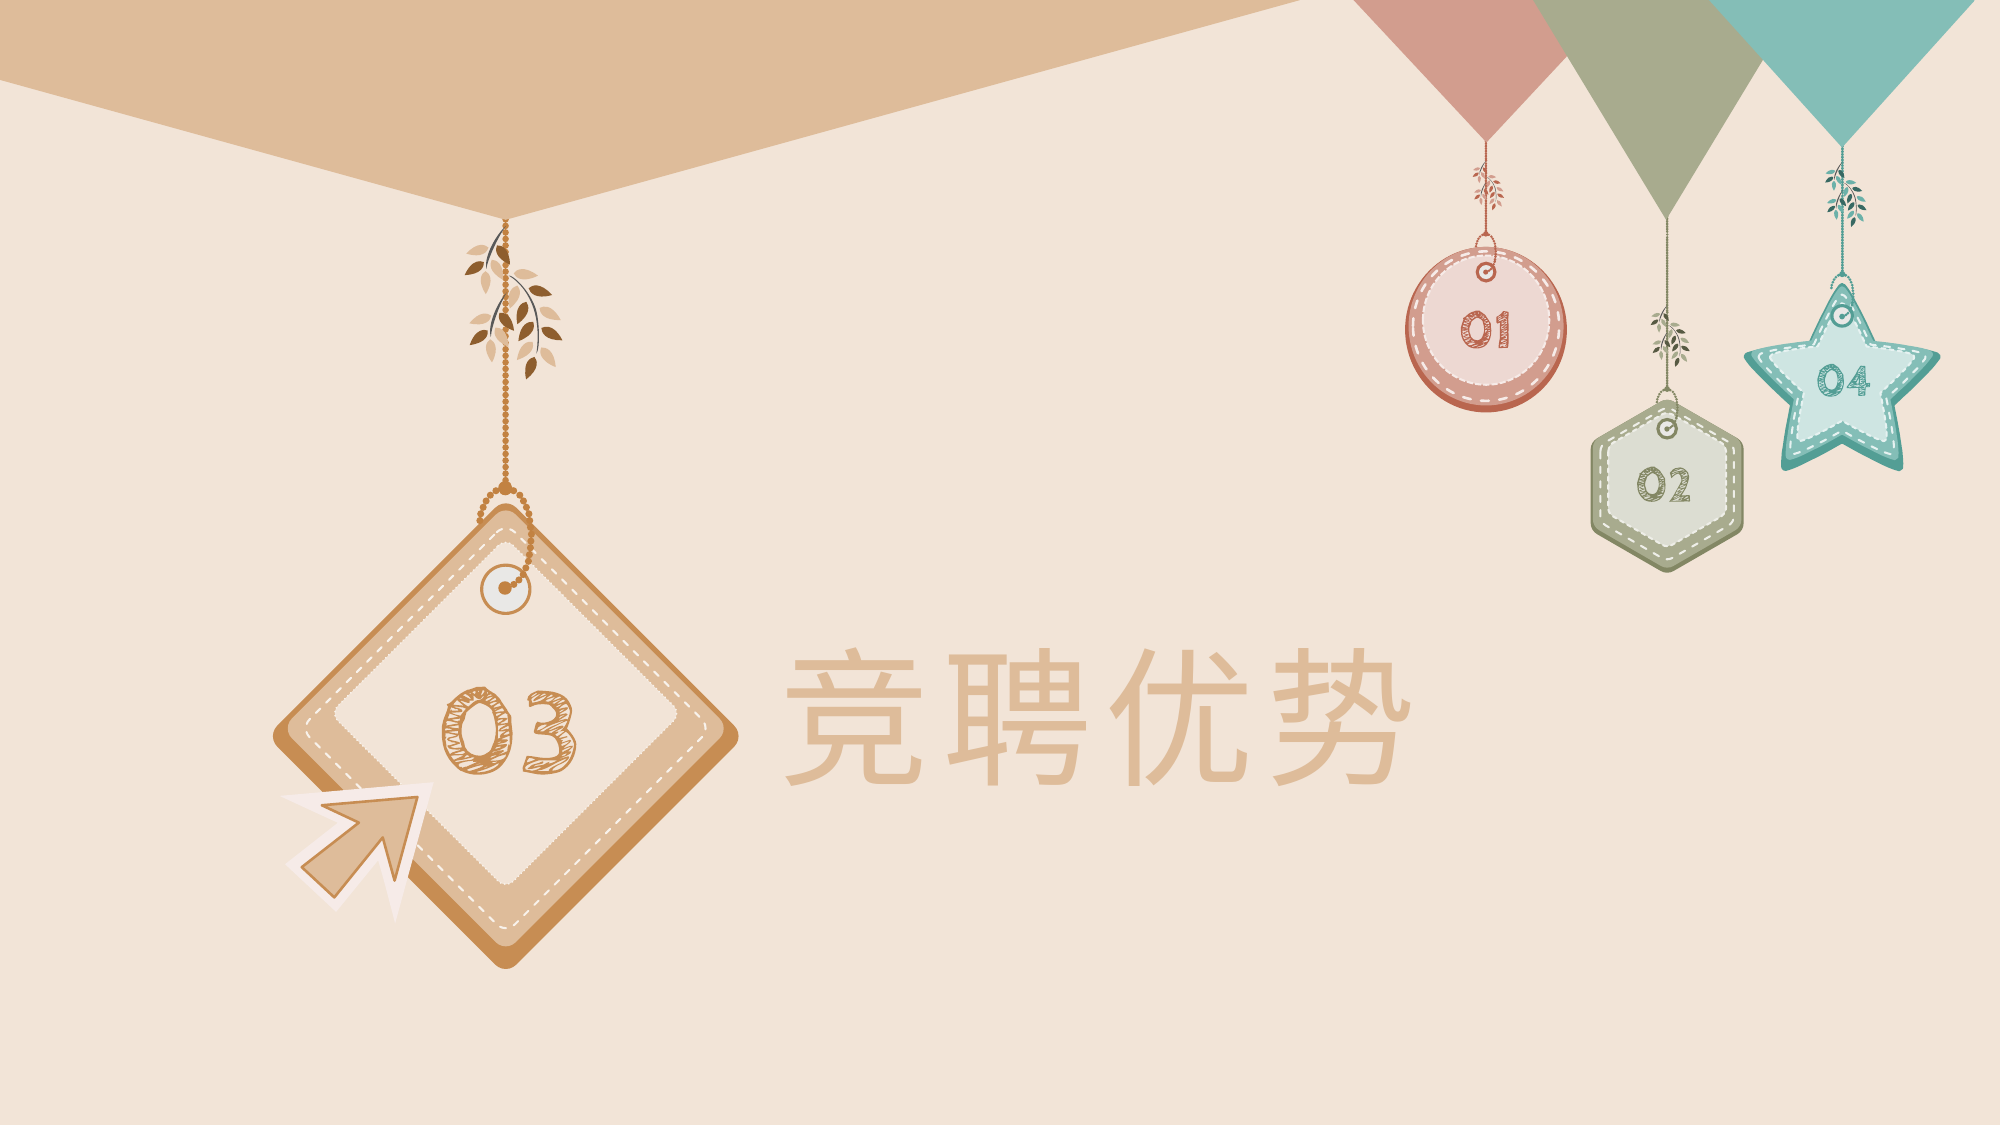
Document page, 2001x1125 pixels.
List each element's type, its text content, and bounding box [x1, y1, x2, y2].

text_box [336, 0, 675, 906]
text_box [1405, 220, 1941, 574]
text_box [1353, 0, 1976, 220]
text_box 竞聘优势 [765, 616, 1433, 812]
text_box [271, 760, 417, 912]
text_box [675, 0, 1301, 175]
text_box [0, 0, 2000, 1125]
text_box [0, 0, 336, 174]
